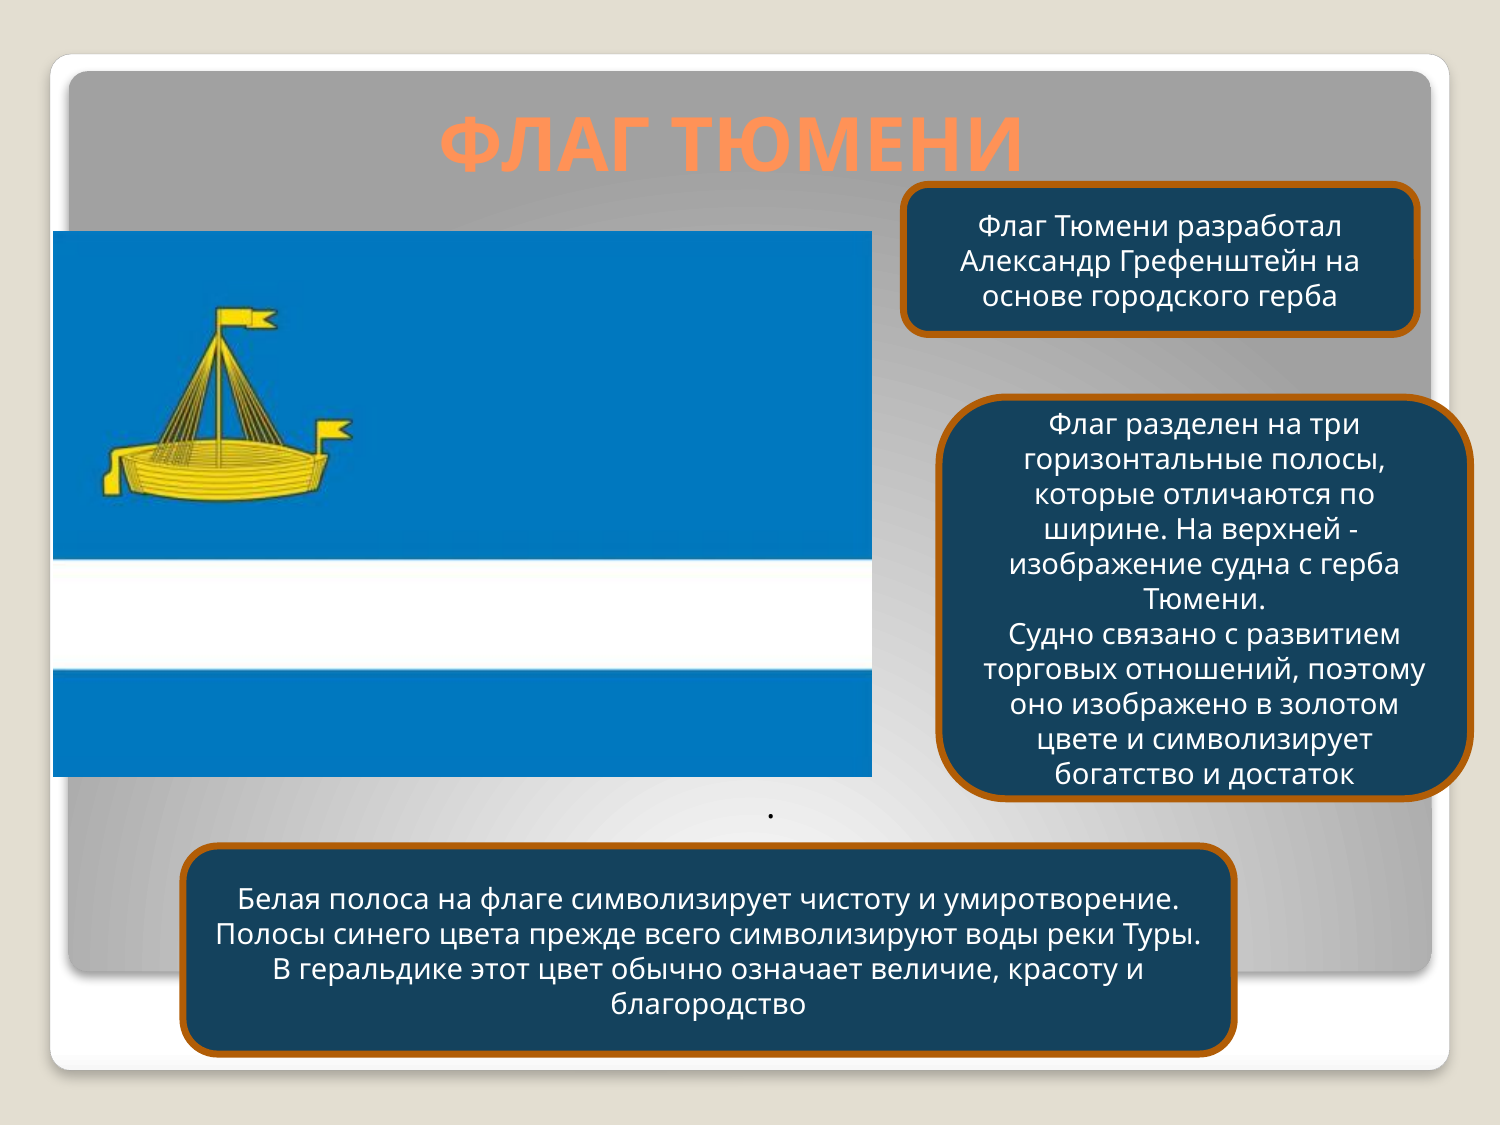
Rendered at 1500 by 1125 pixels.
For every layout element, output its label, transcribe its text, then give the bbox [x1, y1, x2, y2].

text_box Флаг Тюмени разработал Александр Грефенштейн на основе городского герба [899, 180, 1421, 338]
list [52, 231, 873, 777]
title ФЛАГ ТЮМЕНИ [100, 42, 1326, 194]
text_box Белая полоса на флаге символизирует чистоту и умиротворение. Полосы синего цвета прежде всего символизируют воды реки Туры. В геральдике этот цвет обычно означает величие, красоту и благородство [179, 842, 1238, 1058]
text_box Флаг разделен на три горизонтальные полосы, которые отличаются по ширине. На верхней - изображение судна с герба Тюмени. Судно связано с развитием торговых отношений, поэтому оно изображено в золотом цвете и символизирует богатство и достаток [935, 393, 1475, 803]
list . [88, 770, 1447, 1125]
